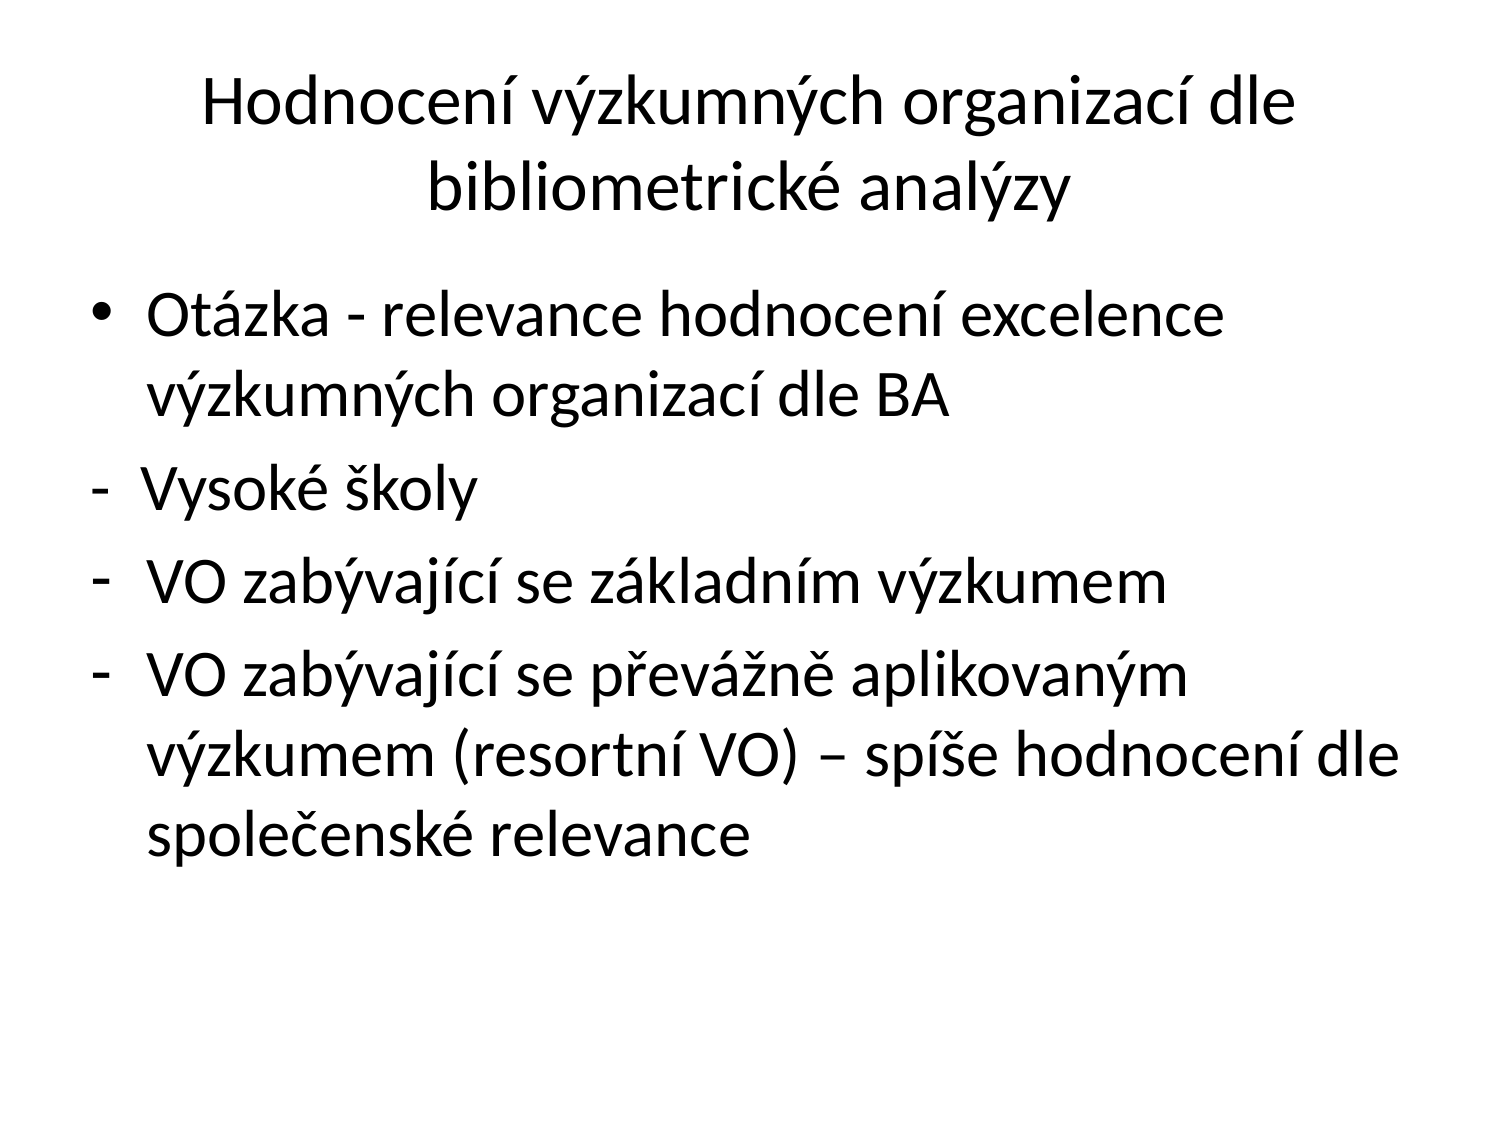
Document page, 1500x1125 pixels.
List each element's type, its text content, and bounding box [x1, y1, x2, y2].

title Hodnocení výzkumných organizací dle bibliometrické analýzy [75, 45, 1425, 233]
list Otázka - relevance hodnocení excelence výzkumných organizací dle BA - Vysoké školy VO zabývající se základním výzkumem VO zabývající se převážně aplikovaným výzkumem (resortní VO) – spíše hodnocení dle společenské relevance [75, 262, 1425, 1005]
